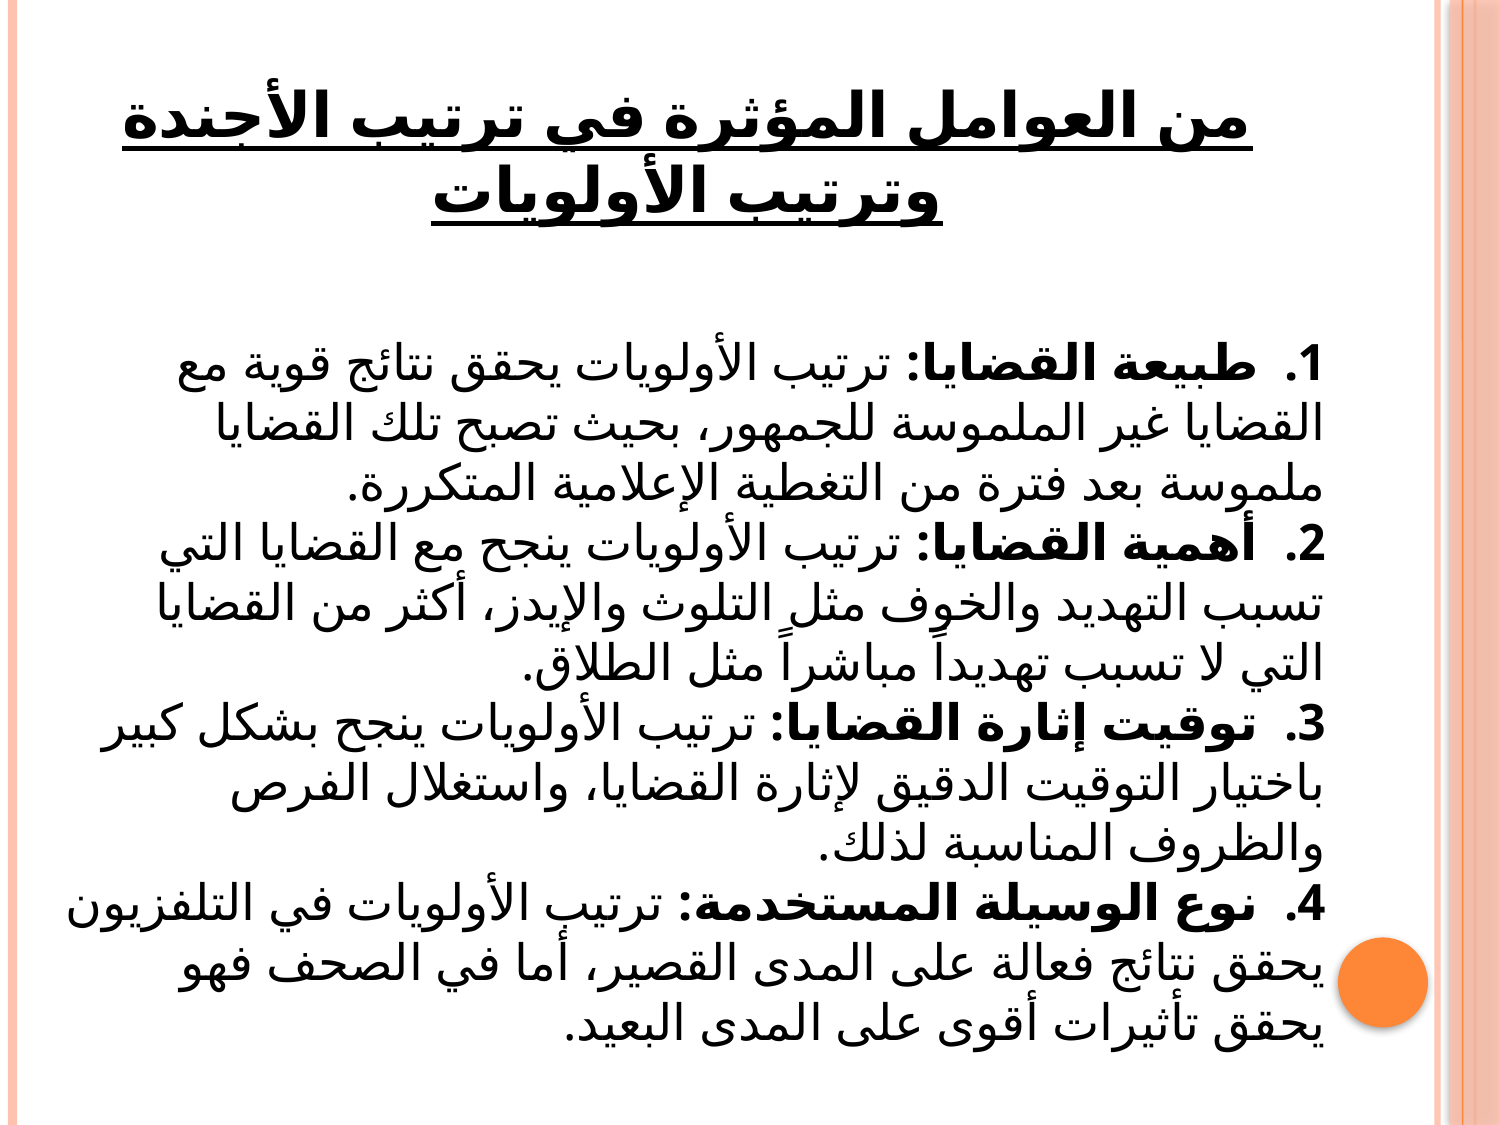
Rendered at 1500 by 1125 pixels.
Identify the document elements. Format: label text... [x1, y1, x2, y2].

list 1. طبيعة القضايا: ترتيب الأولويات يحقق نتائج قوية مع القضايا غير الملموسة للجمهور، بحيث تصبح تلك القضايا ملموسة بعد فترة من التغطية الإعلامية المتكررة. 2. أهمية القضايا: ترتيب الأولويات ينجح مع القضايا التي تسبب التهديد والخوف مثل التلوث والإيدز، أكثر من القضايا التي لا تسبب تهديداً مباشراً مثل الطلاق. 3. توقيت إثارة القضايا: ترتيب الأولويات ينجح بشكل كبير باختيار التوقيت الدقيق لإثارة القضايا، واستغلال الفرص والظروف المناسبة لذلك. 4. نوع الوسيلة المستخدمة: ترتيب الأولويات في التلفزيون يحقق نتائج فعالة على المدى القصير، أما في الصحف فهو يحقق تأثيرات أقوى على المدى البعيد. [46, 262, 1383, 1062]
title من العوامل المؤثرة في ترتيب الأجندة وترتيب الأولويات [75, 45, 1300, 233]
